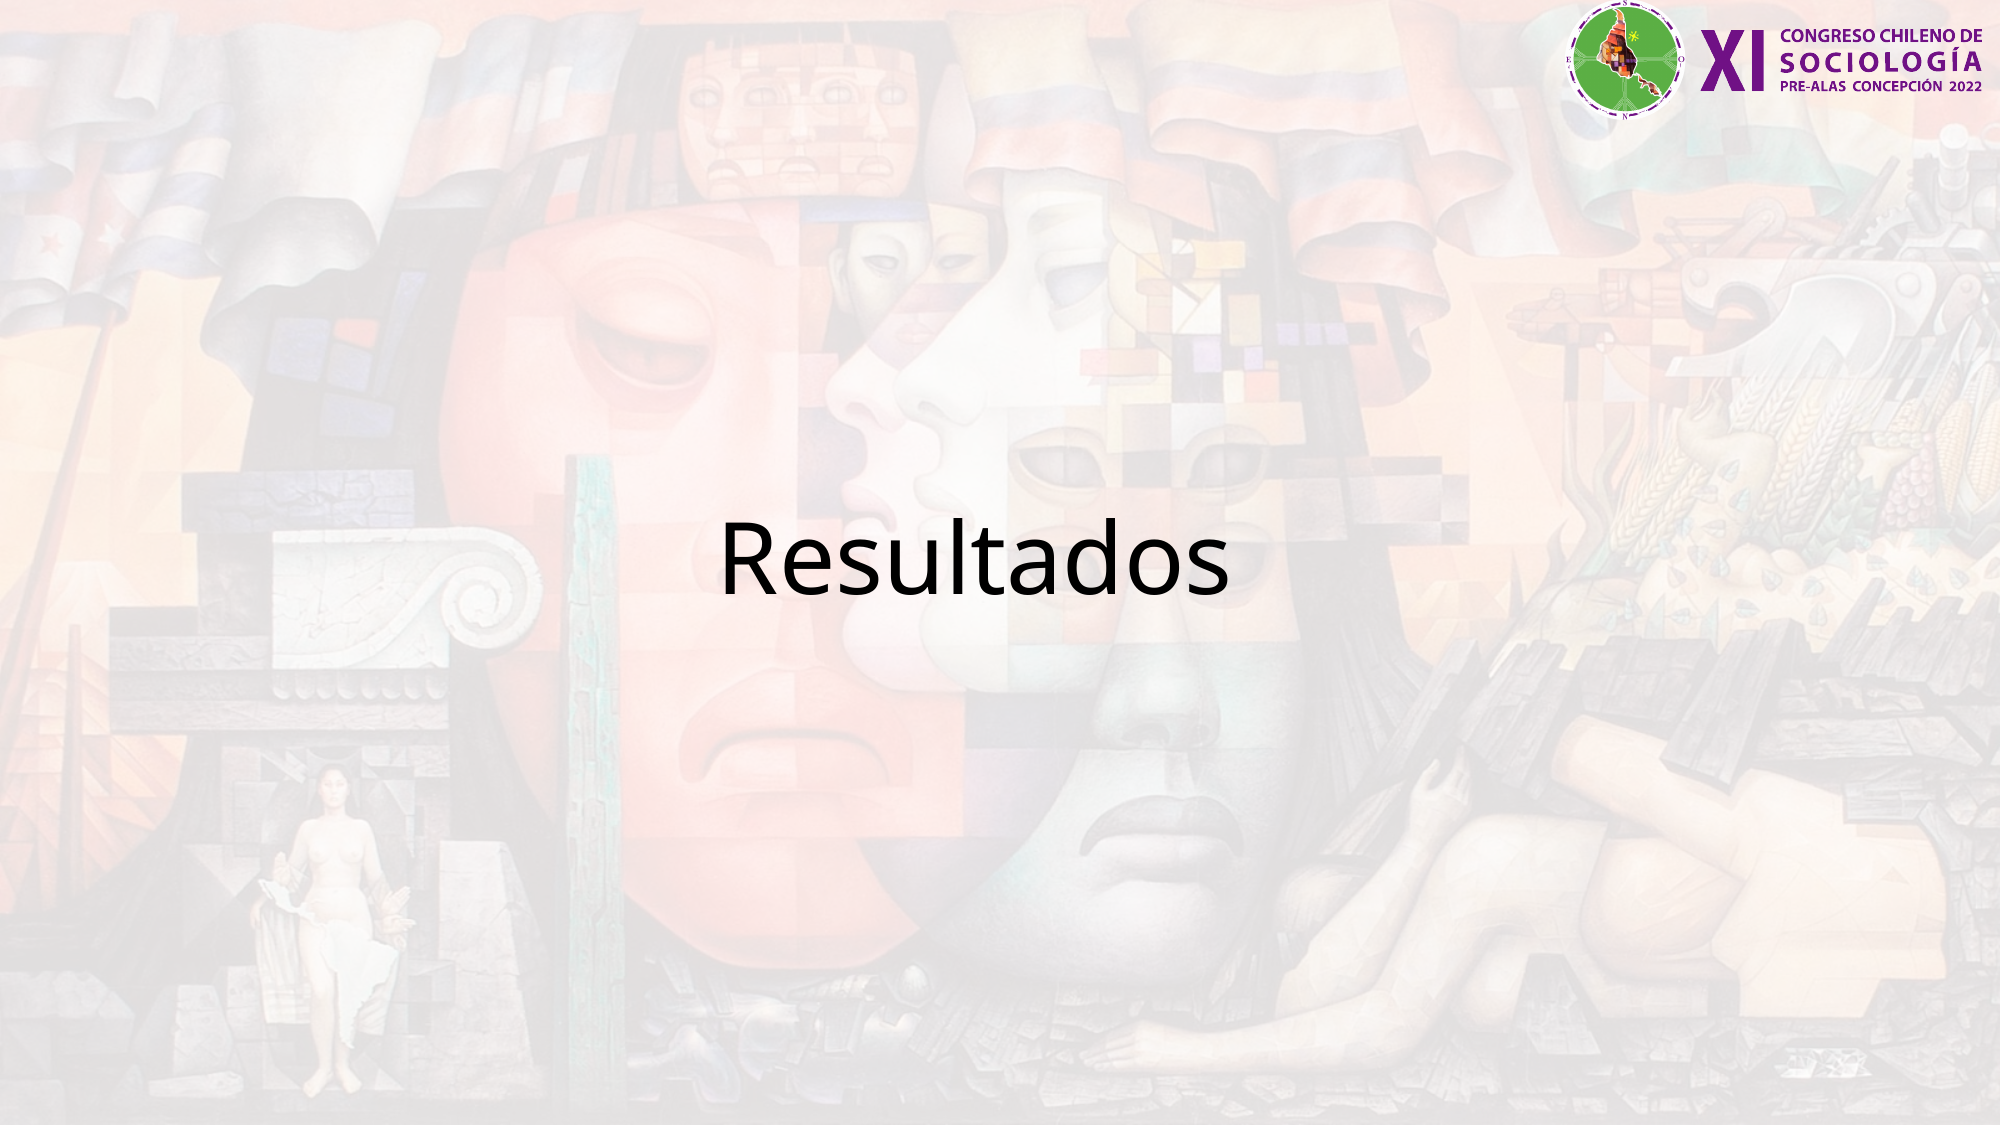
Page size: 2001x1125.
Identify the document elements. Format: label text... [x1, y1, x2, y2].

picture [1565, 0, 1982, 121]
text_box Resultados [701, 492, 1299, 631]
